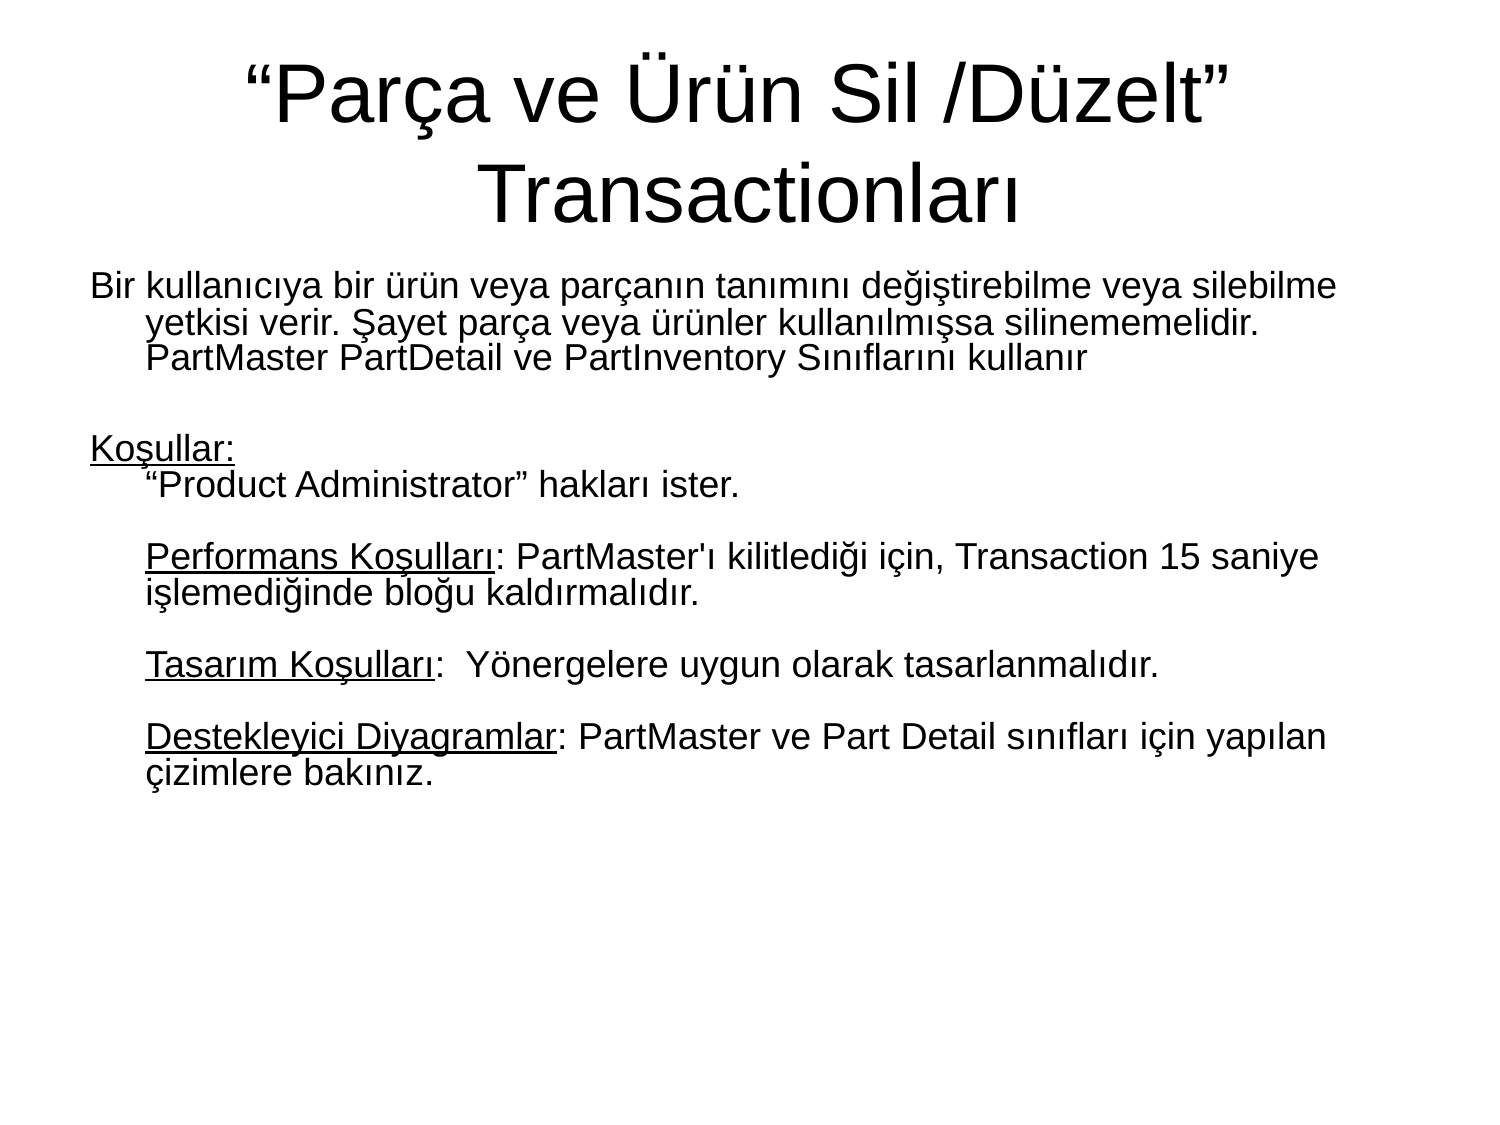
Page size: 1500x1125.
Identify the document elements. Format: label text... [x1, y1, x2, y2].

title “Parça ve Ürün Sil /Düzelt” Transactionları [74, 30, 1426, 247]
list Bir kullanıcıya bir ürün veya parçanın tanımını değiştirebilme veya silebilme yetkisi verir. Şayet parça veya ürünler kullanılmışsa silinememelidir. PartMaster PartDetail ve PartInventory Sınıflarını kullanır Koşullar: “Product Administrator” hakları ister. Performans Koşulları: PartMaster'ı kilitlediği için, Transaction 15 saniye işlemediğinde bloğu kaldırmalıdır. Tasarım Koşulları: Yönergelere uygun olarak tasarlanmalıdır. Destekleyici Diyagramlar: PartMaster ve Part Detail sınıfları için yapılan çizimlere bakınız. [74, 262, 1426, 1006]
